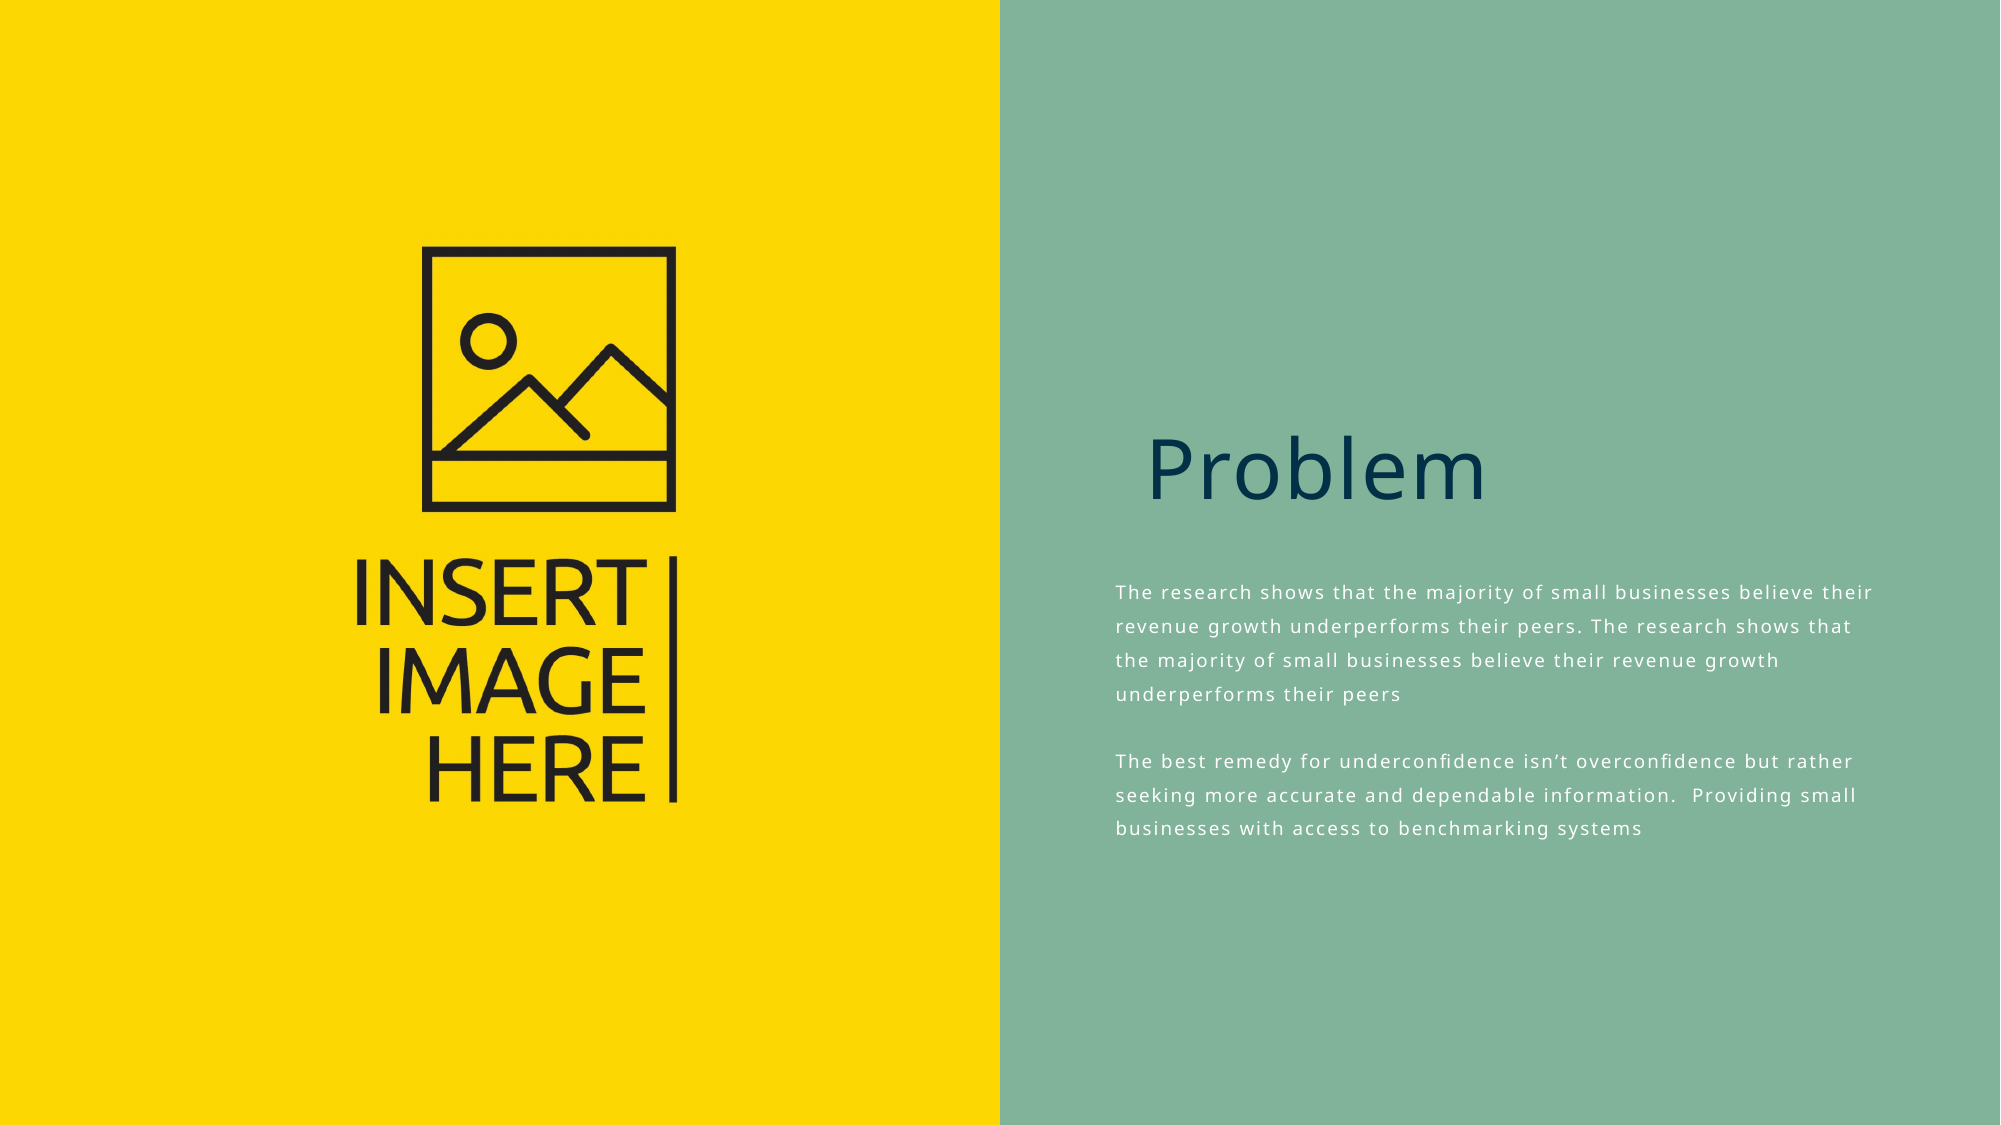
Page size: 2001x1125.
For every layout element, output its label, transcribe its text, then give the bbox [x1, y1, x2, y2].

text_box Problem [1130, 408, 1504, 524]
text_box The research shows that the majority of small businesses believe their revenue growth underperforms their peers. The research shows that the majority of small businesses believe their revenue growth underperforms their peers The best remedy for underconfidence isn’t overconfidence but rather seeking more accurate and dependable information. Providing small businesses with access to benchmarking systems [1100, 562, 1900, 847]
picture [0, 0, 1000, 1125]
text_box [1000, 0, 2000, 1125]
